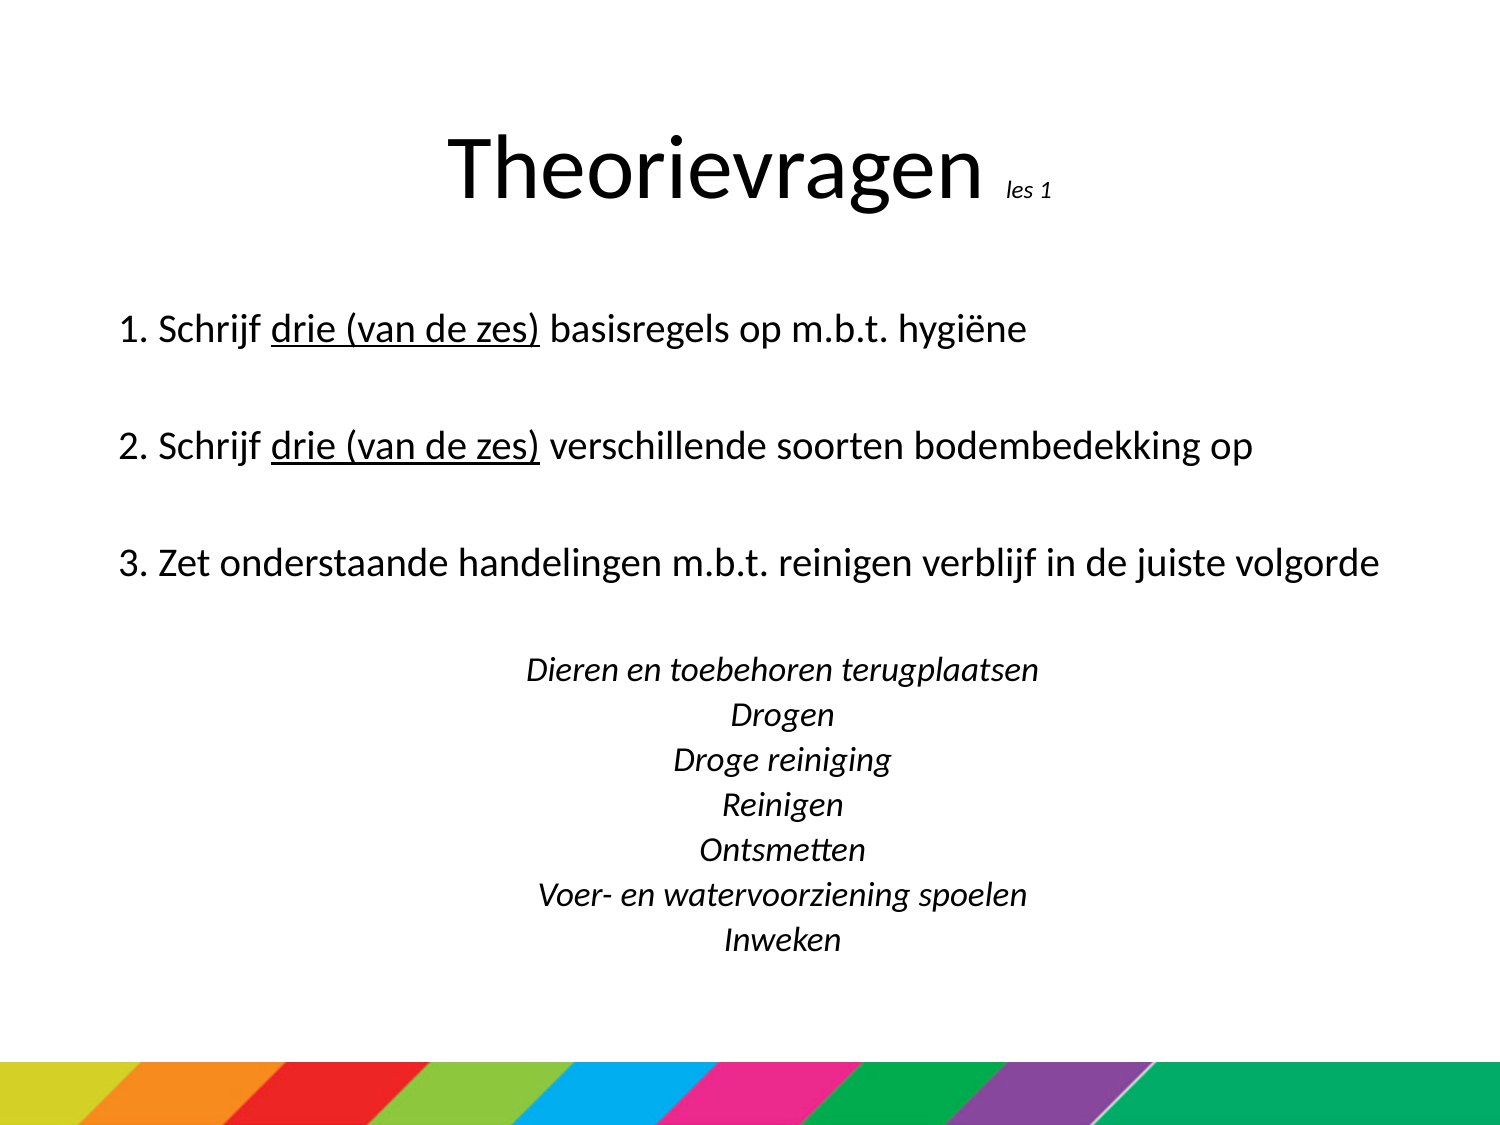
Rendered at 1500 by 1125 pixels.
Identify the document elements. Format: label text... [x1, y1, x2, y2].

picture [656, 1062, 1500, 1125]
title Theorievragen les 1 [103, 59, 1397, 278]
picture [0, 1062, 574, 1125]
list 1. Schrijf drie (van de zes) basisregels op m.b.t. hygiëne 2. Schrijf drie (van de zes) verschillende soorten bodembedekking op 3. Zet onderstaande handelingen m.b.t. reinigen verblijf in de juiste volgorde Dieren en toebehoren terugplaatsen Drogen Droge reiniging Reinigen Ontsmetten Voer- en watervoorziening spoelen Inweken [103, 299, 1397, 1014]
